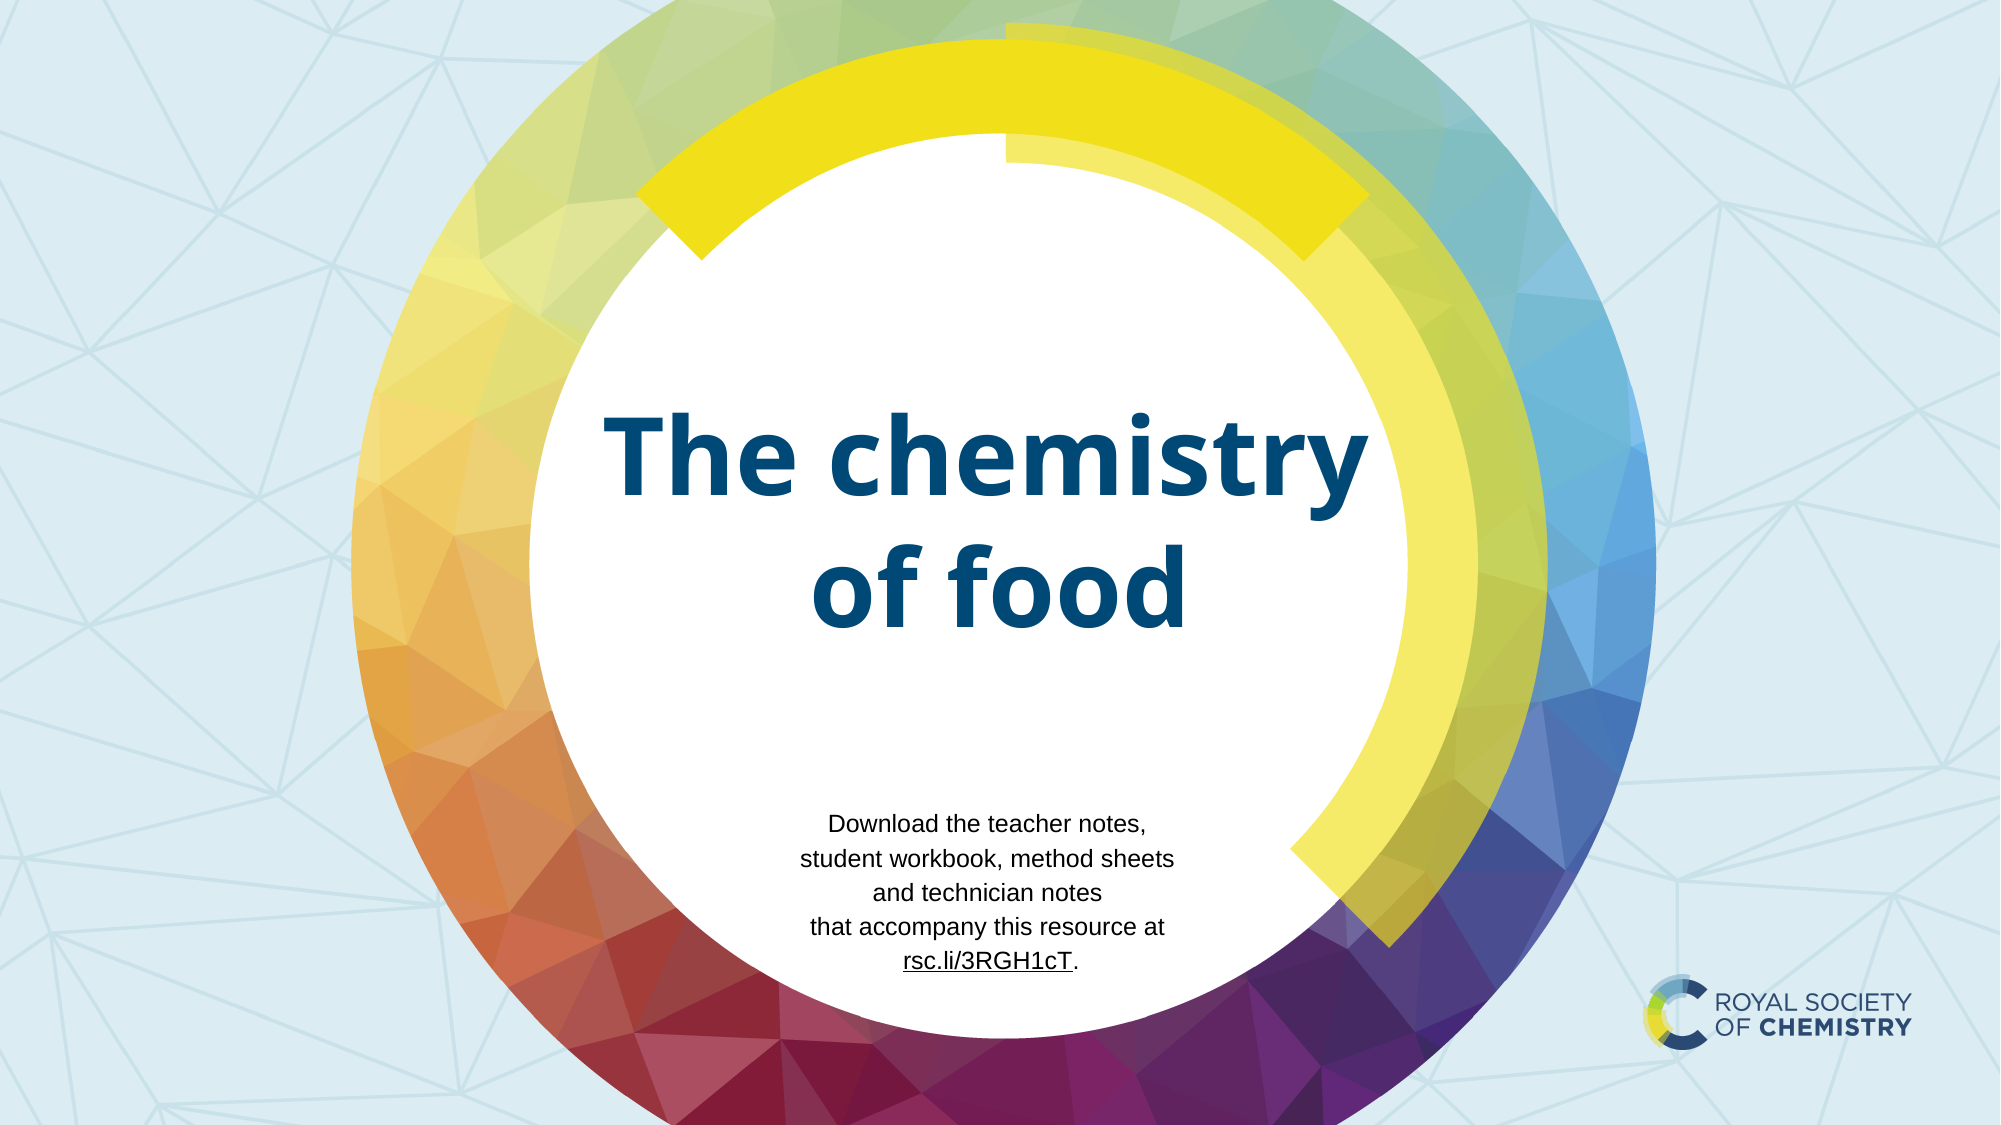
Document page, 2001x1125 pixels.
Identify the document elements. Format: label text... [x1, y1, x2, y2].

title The chemistry of food [557, 385, 1443, 659]
list Download the teacher notes, student workbook, method sheets and technician notes that accompany this resource at rsc.li/3RGH1cT. [557, 798, 1426, 975]
picture [0, 0, 2001, 1125]
